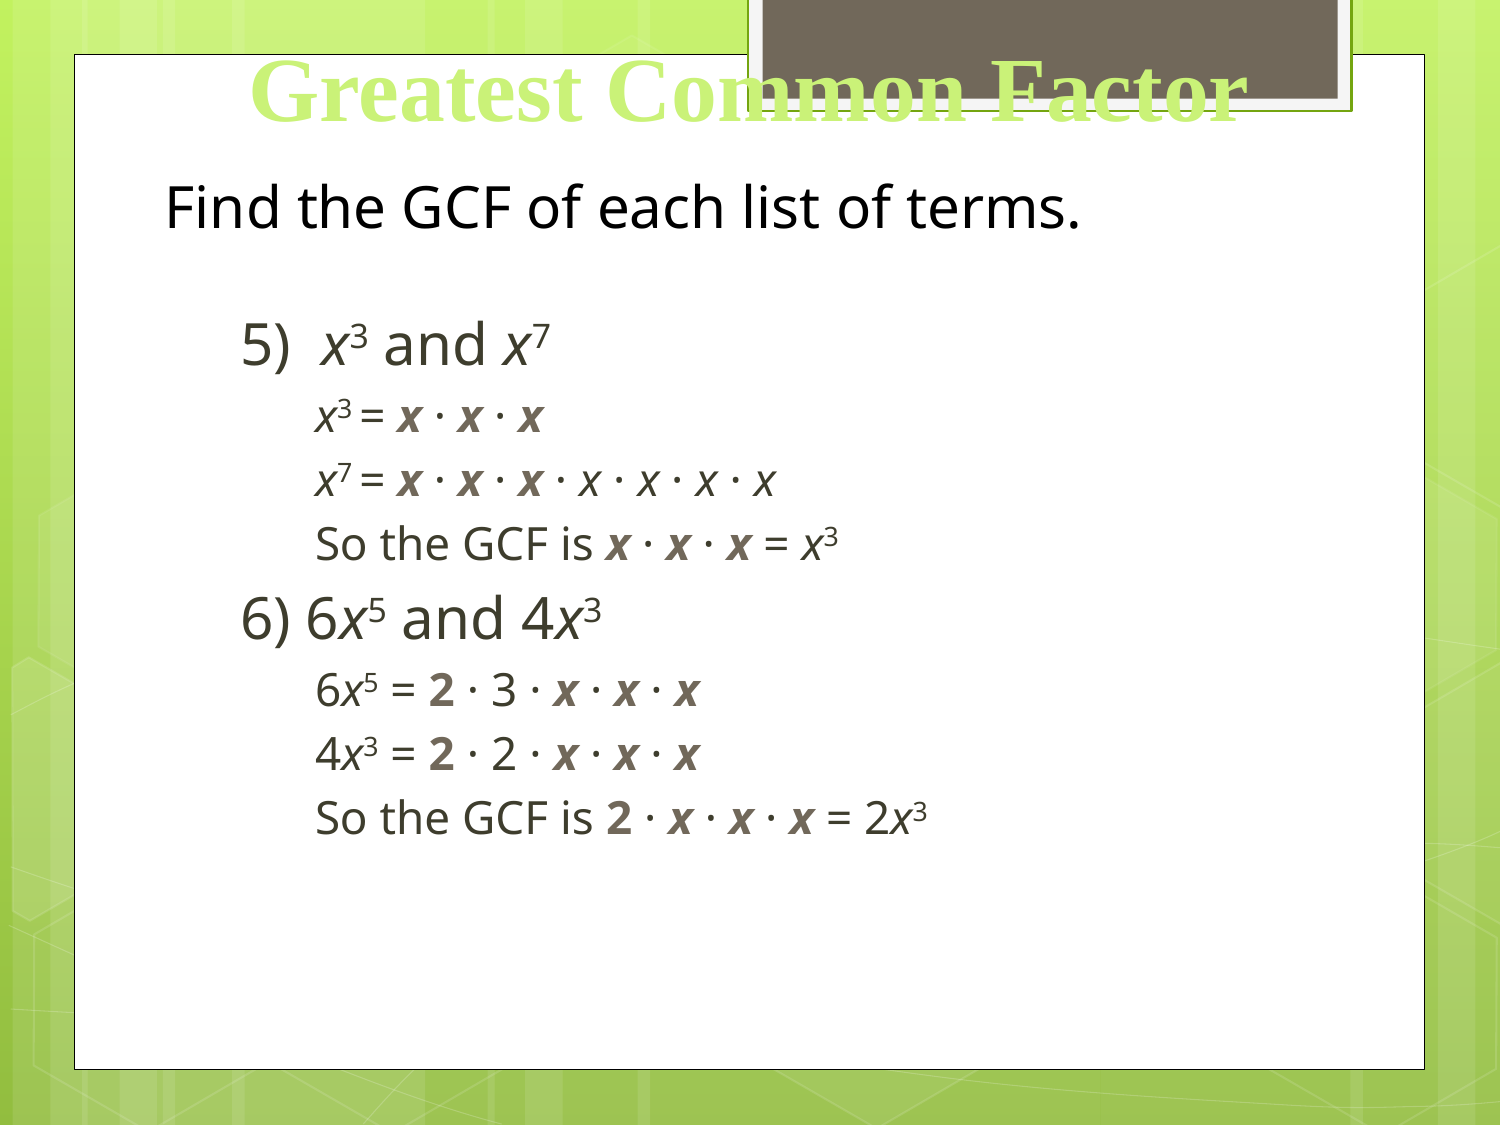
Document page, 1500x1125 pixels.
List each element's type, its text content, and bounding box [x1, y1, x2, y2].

text_box Greatest Common Factor [74, 35, 1425, 136]
list 5) x3 and x7 x3 = x · x · x x7 = x · x · x · x · x · x · x So the GCF is x · x · x = x3 6) 6x5 and 4x3 6x5 = 2 · 3 · x · x · x 4x3 = 2 · 2 · x · x · x So the GCF is 2 · x · x · x = 2x3 [225, 299, 1275, 1025]
text_box Find the GCF of each list of terms. [149, 162, 1350, 248]
